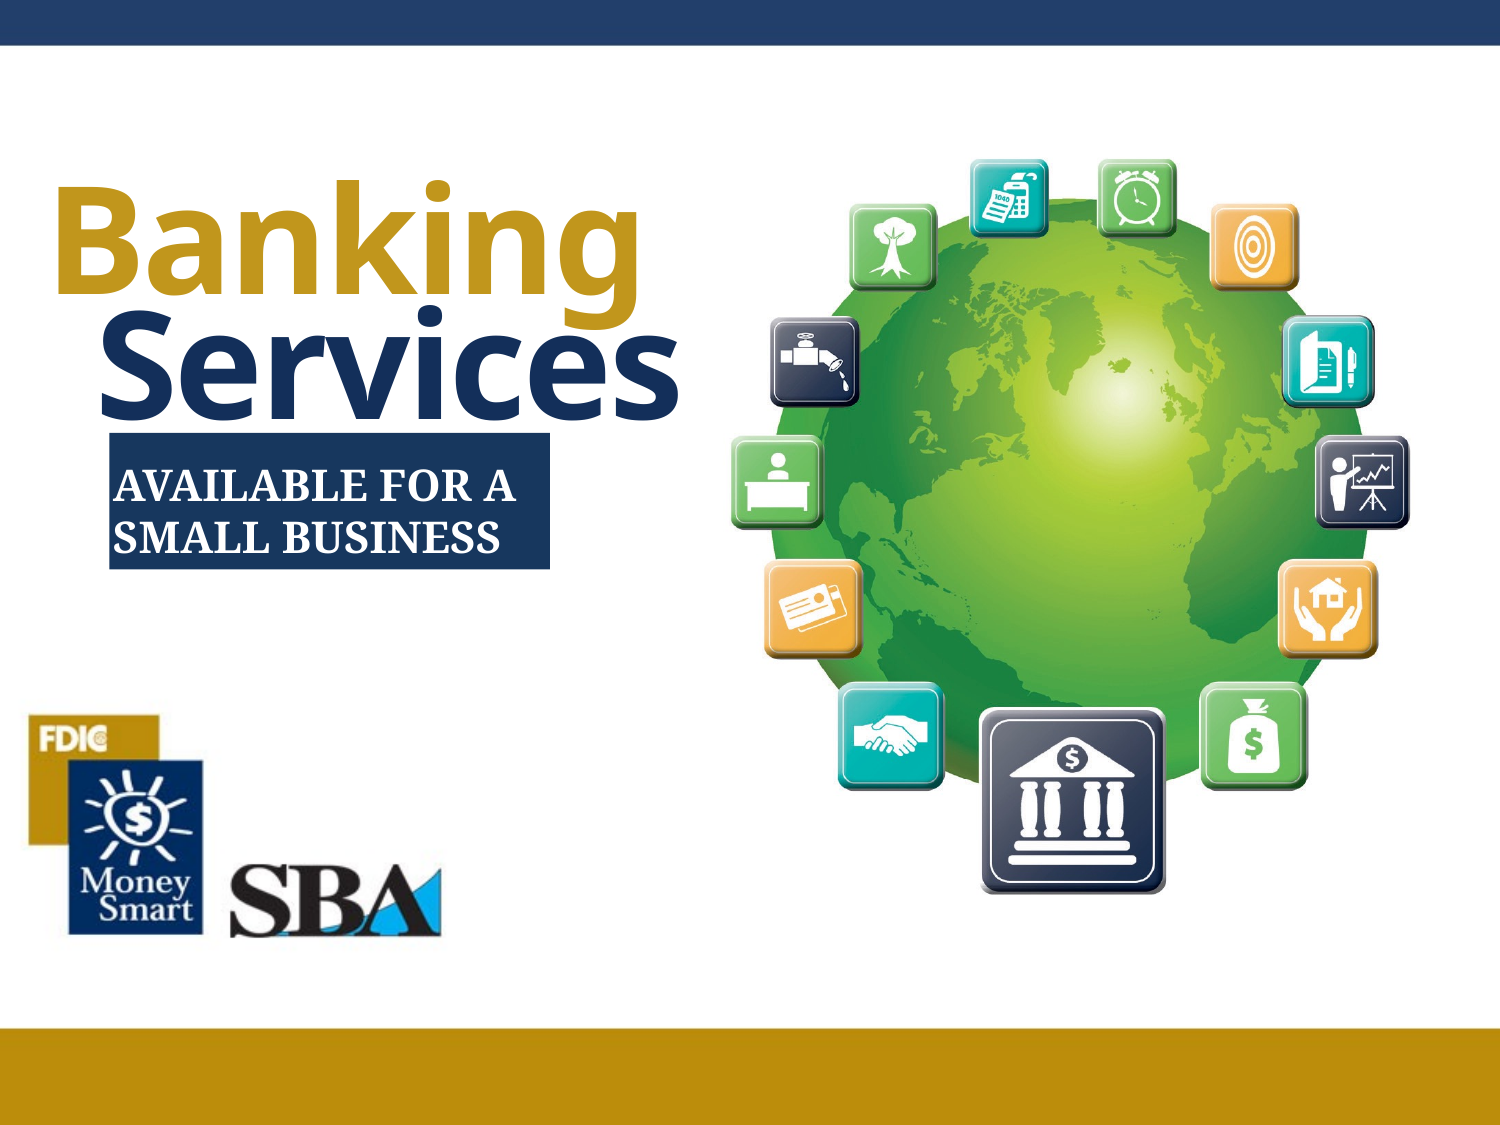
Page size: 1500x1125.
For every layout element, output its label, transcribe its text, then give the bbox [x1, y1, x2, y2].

text_box Banking [37, 137, 706, 333]
text_box Services [87, 262, 706, 458]
picture [0, 0, 1500, 1125]
text_box AVAILABLE FOR A SMALL BUSINESS [105, 449, 650, 570]
